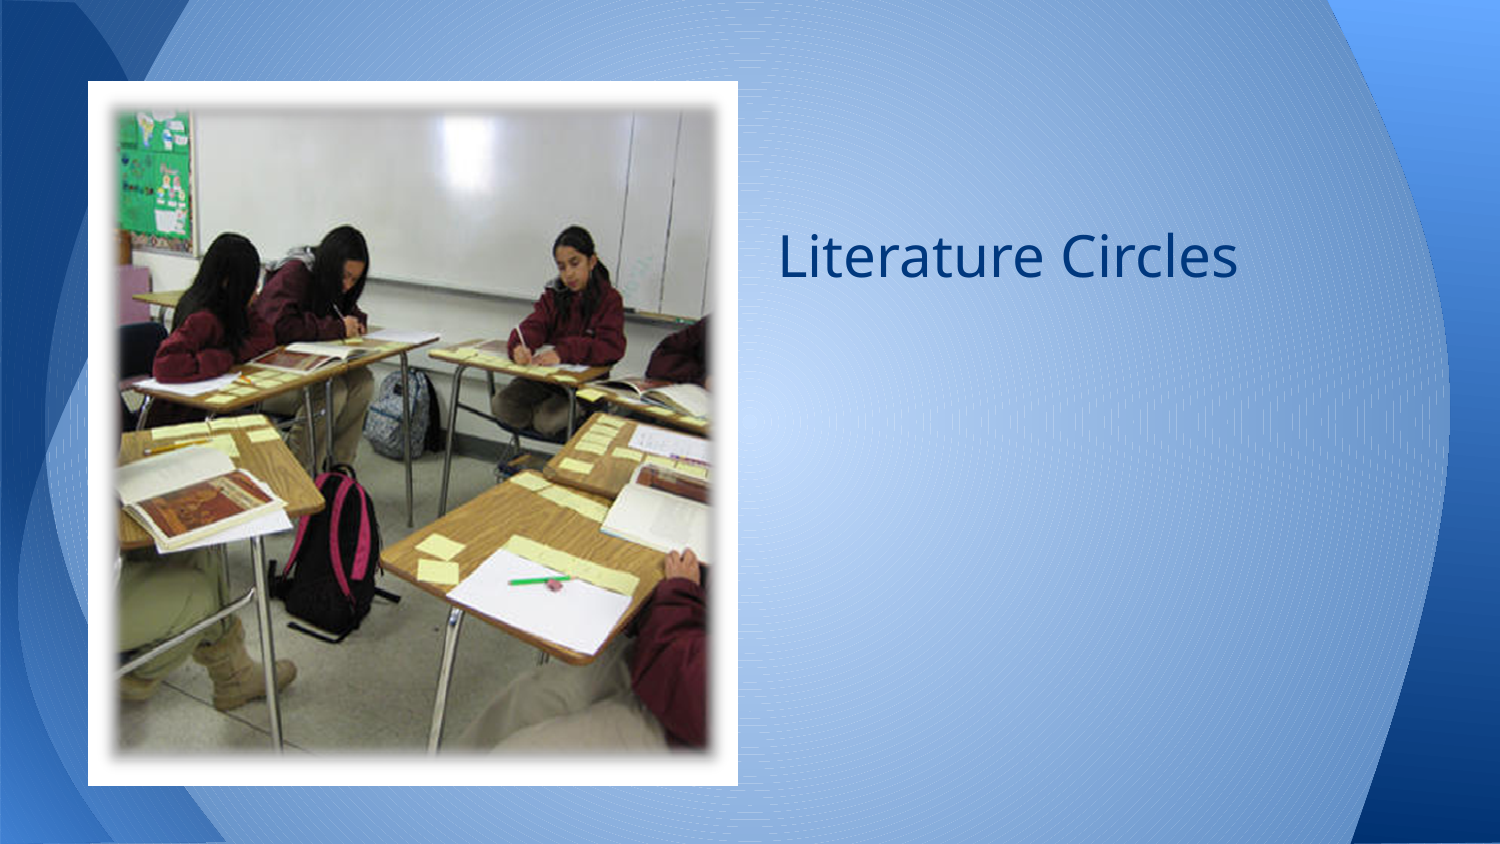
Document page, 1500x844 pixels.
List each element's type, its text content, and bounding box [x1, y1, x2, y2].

list Literature Circles [762, 204, 1425, 800]
picture [88, 80, 738, 786]
